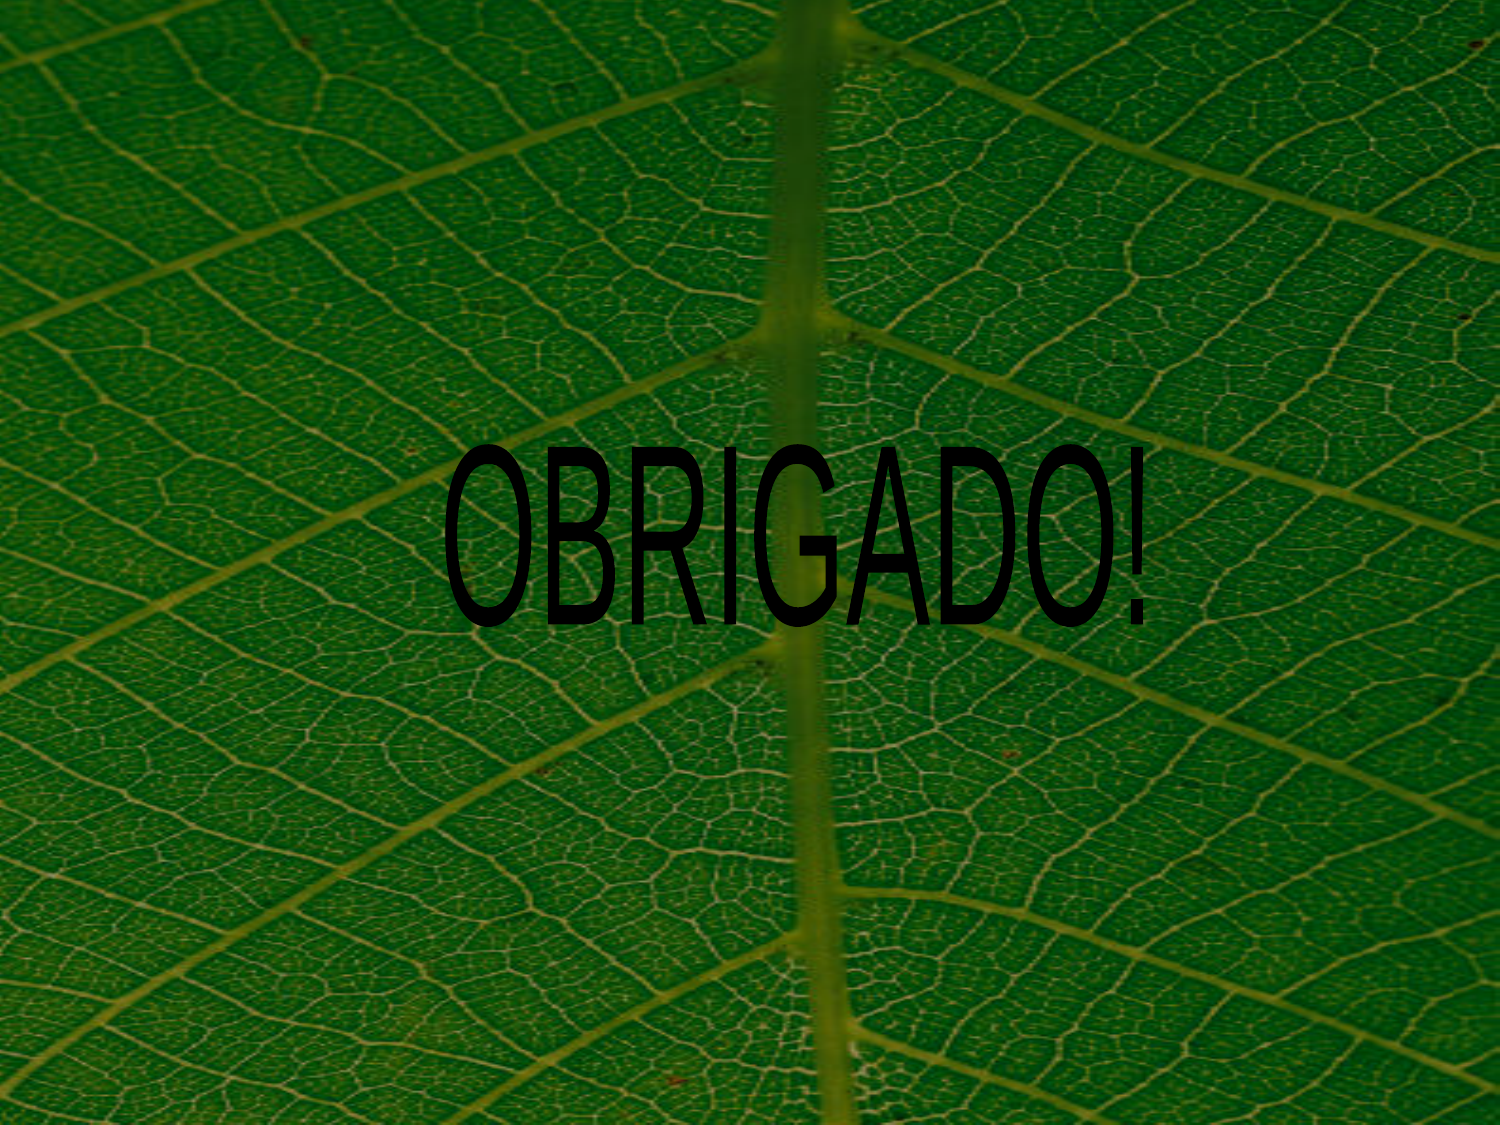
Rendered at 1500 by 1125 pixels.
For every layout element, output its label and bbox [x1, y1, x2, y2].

list [0, 0, 1500, 1125]
